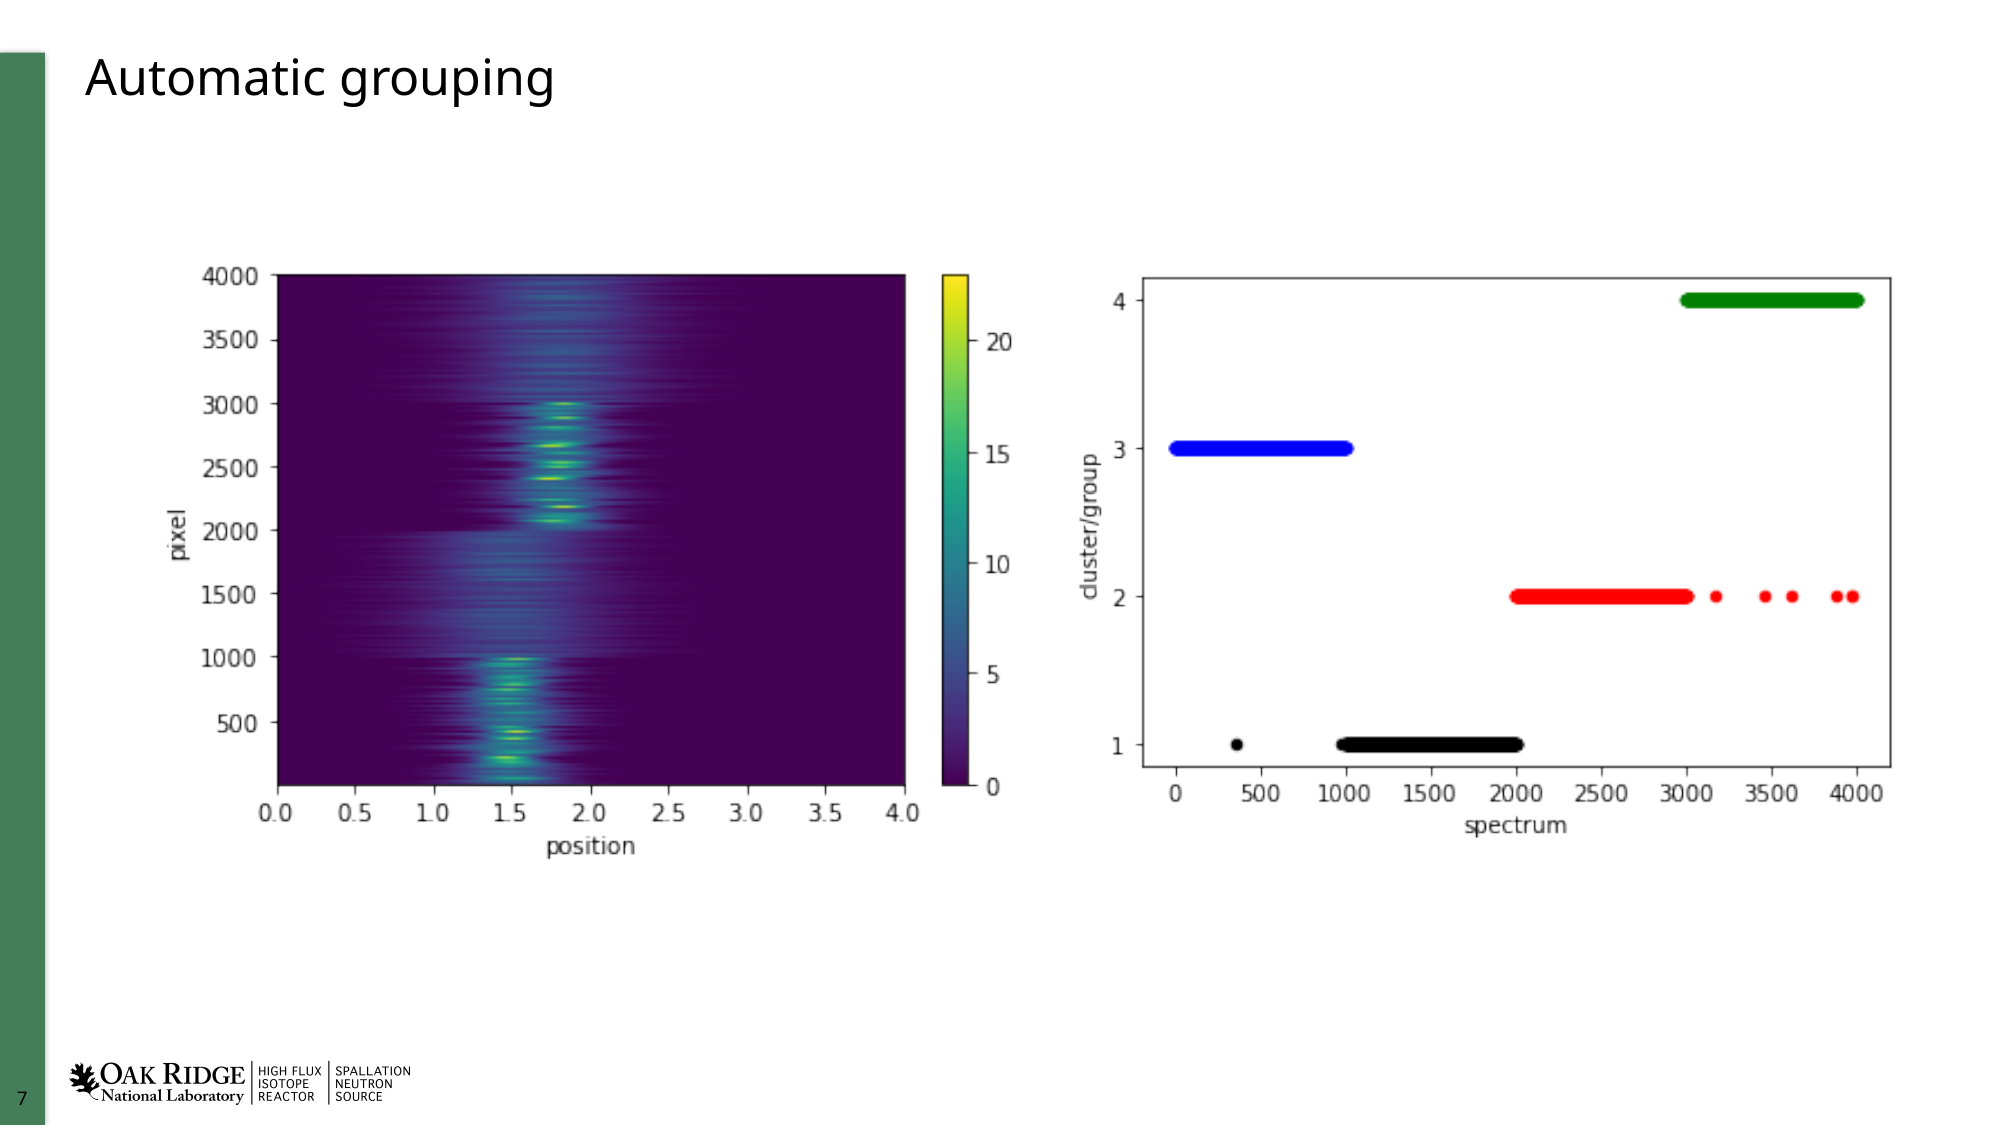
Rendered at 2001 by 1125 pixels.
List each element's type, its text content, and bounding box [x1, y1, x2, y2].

title Automatic grouping [70, 44, 1945, 115]
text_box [151, 251, 1906, 874]
picture [66, 1058, 413, 1108]
